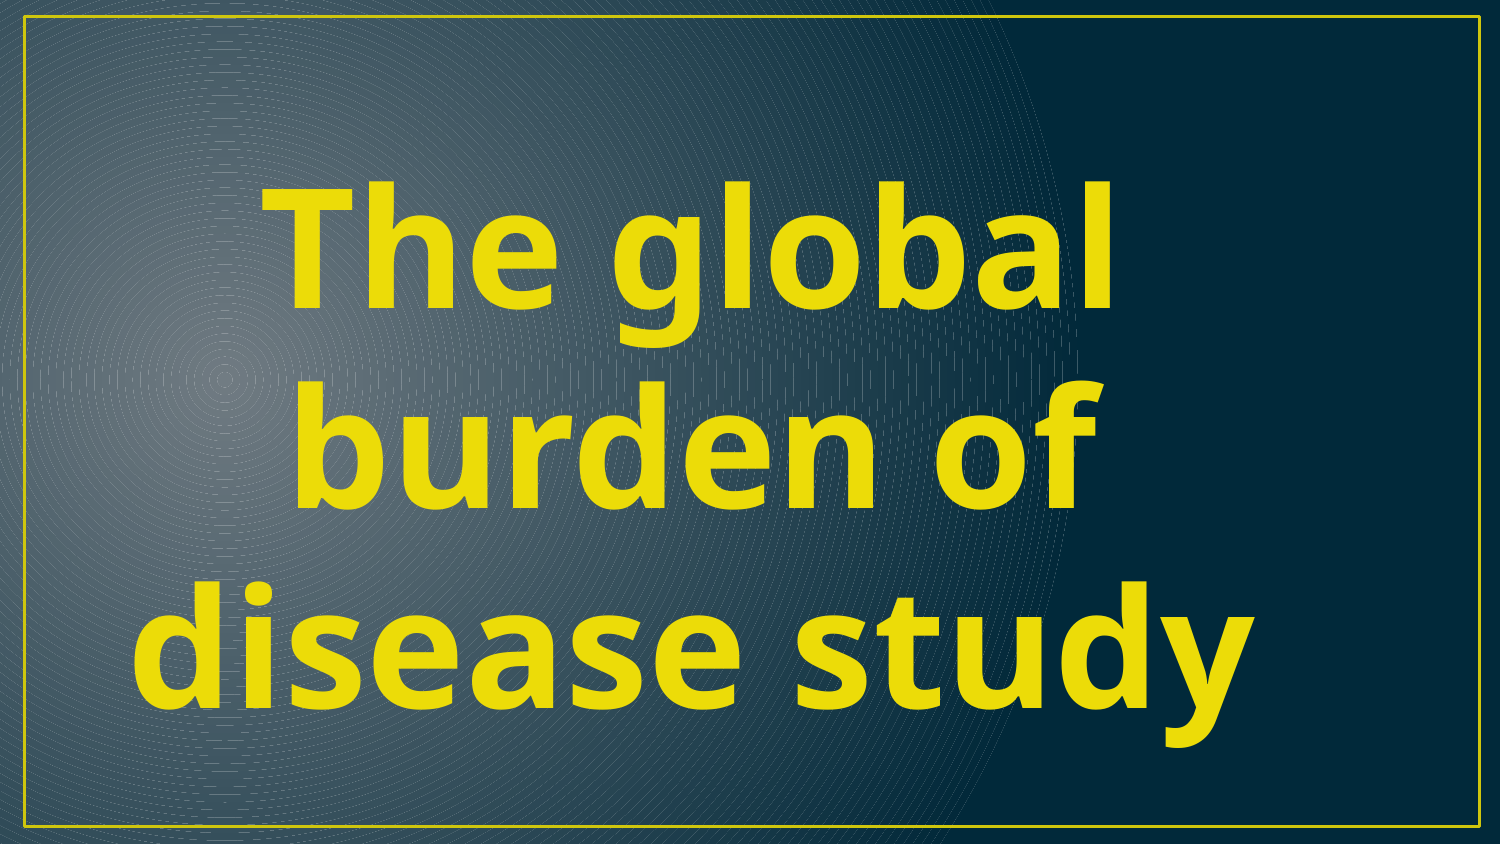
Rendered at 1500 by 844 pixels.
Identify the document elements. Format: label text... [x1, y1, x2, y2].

text_box The global burden of disease study [74, 134, 1309, 750]
